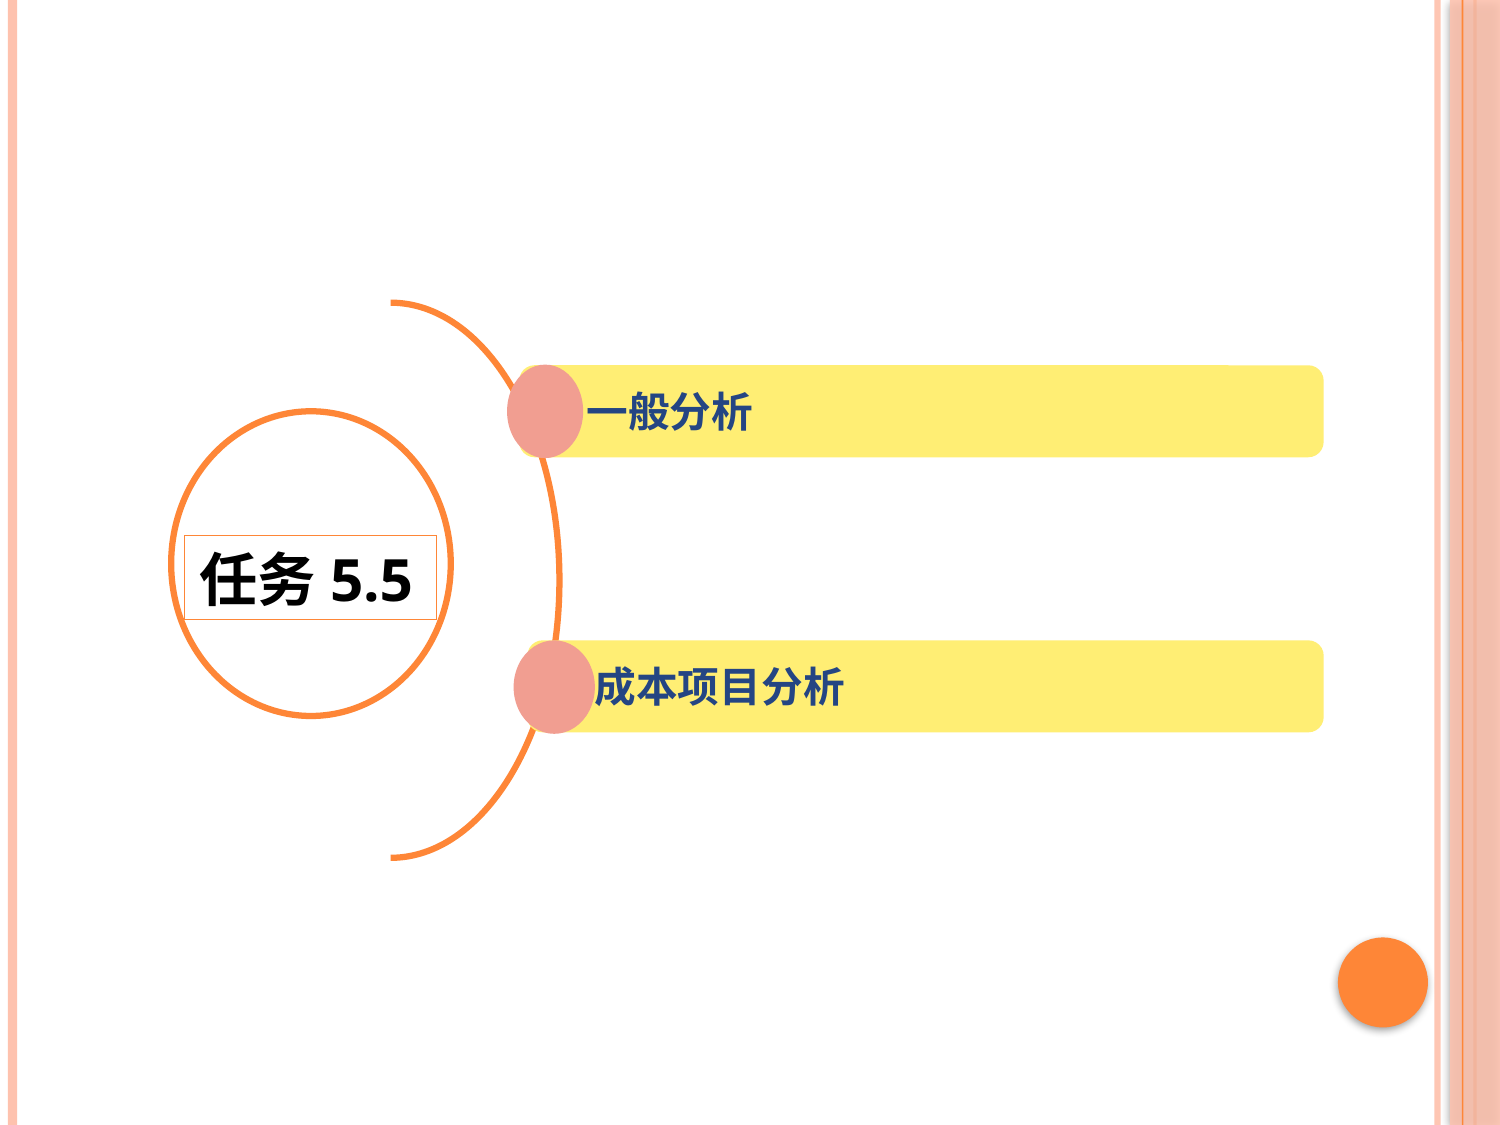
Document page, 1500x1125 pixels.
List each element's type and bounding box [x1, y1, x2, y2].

text_box [390, 300, 562, 860]
text_box [513, 639, 1325, 735]
text_box [170, 410, 452, 717]
text_box [506, 364, 1325, 459]
